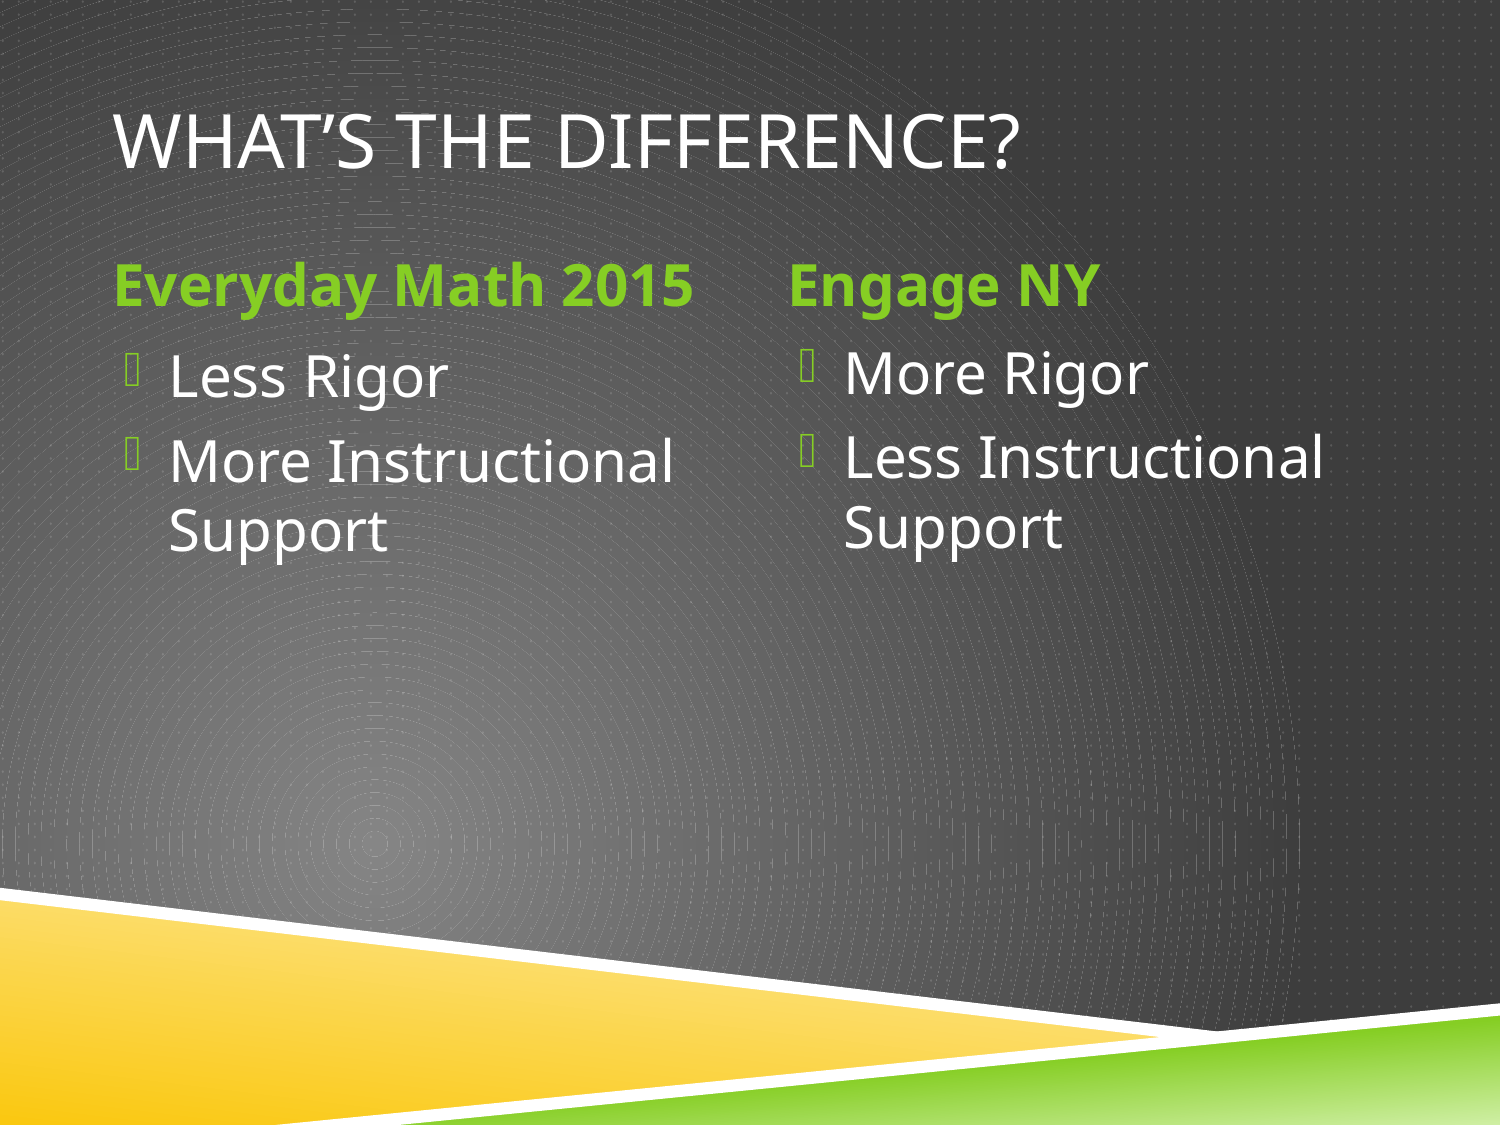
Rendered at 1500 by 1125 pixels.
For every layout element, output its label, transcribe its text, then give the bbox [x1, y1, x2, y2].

list Everyday Math 2015 [112, 221, 713, 327]
list Less Rigor More Instructional Support [112, 331, 713, 919]
list More Rigor Less Instructional Support [787, 328, 1388, 978]
list Engage NY [787, 221, 1388, 327]
title What’s the difference? [112, 45, 1388, 233]
